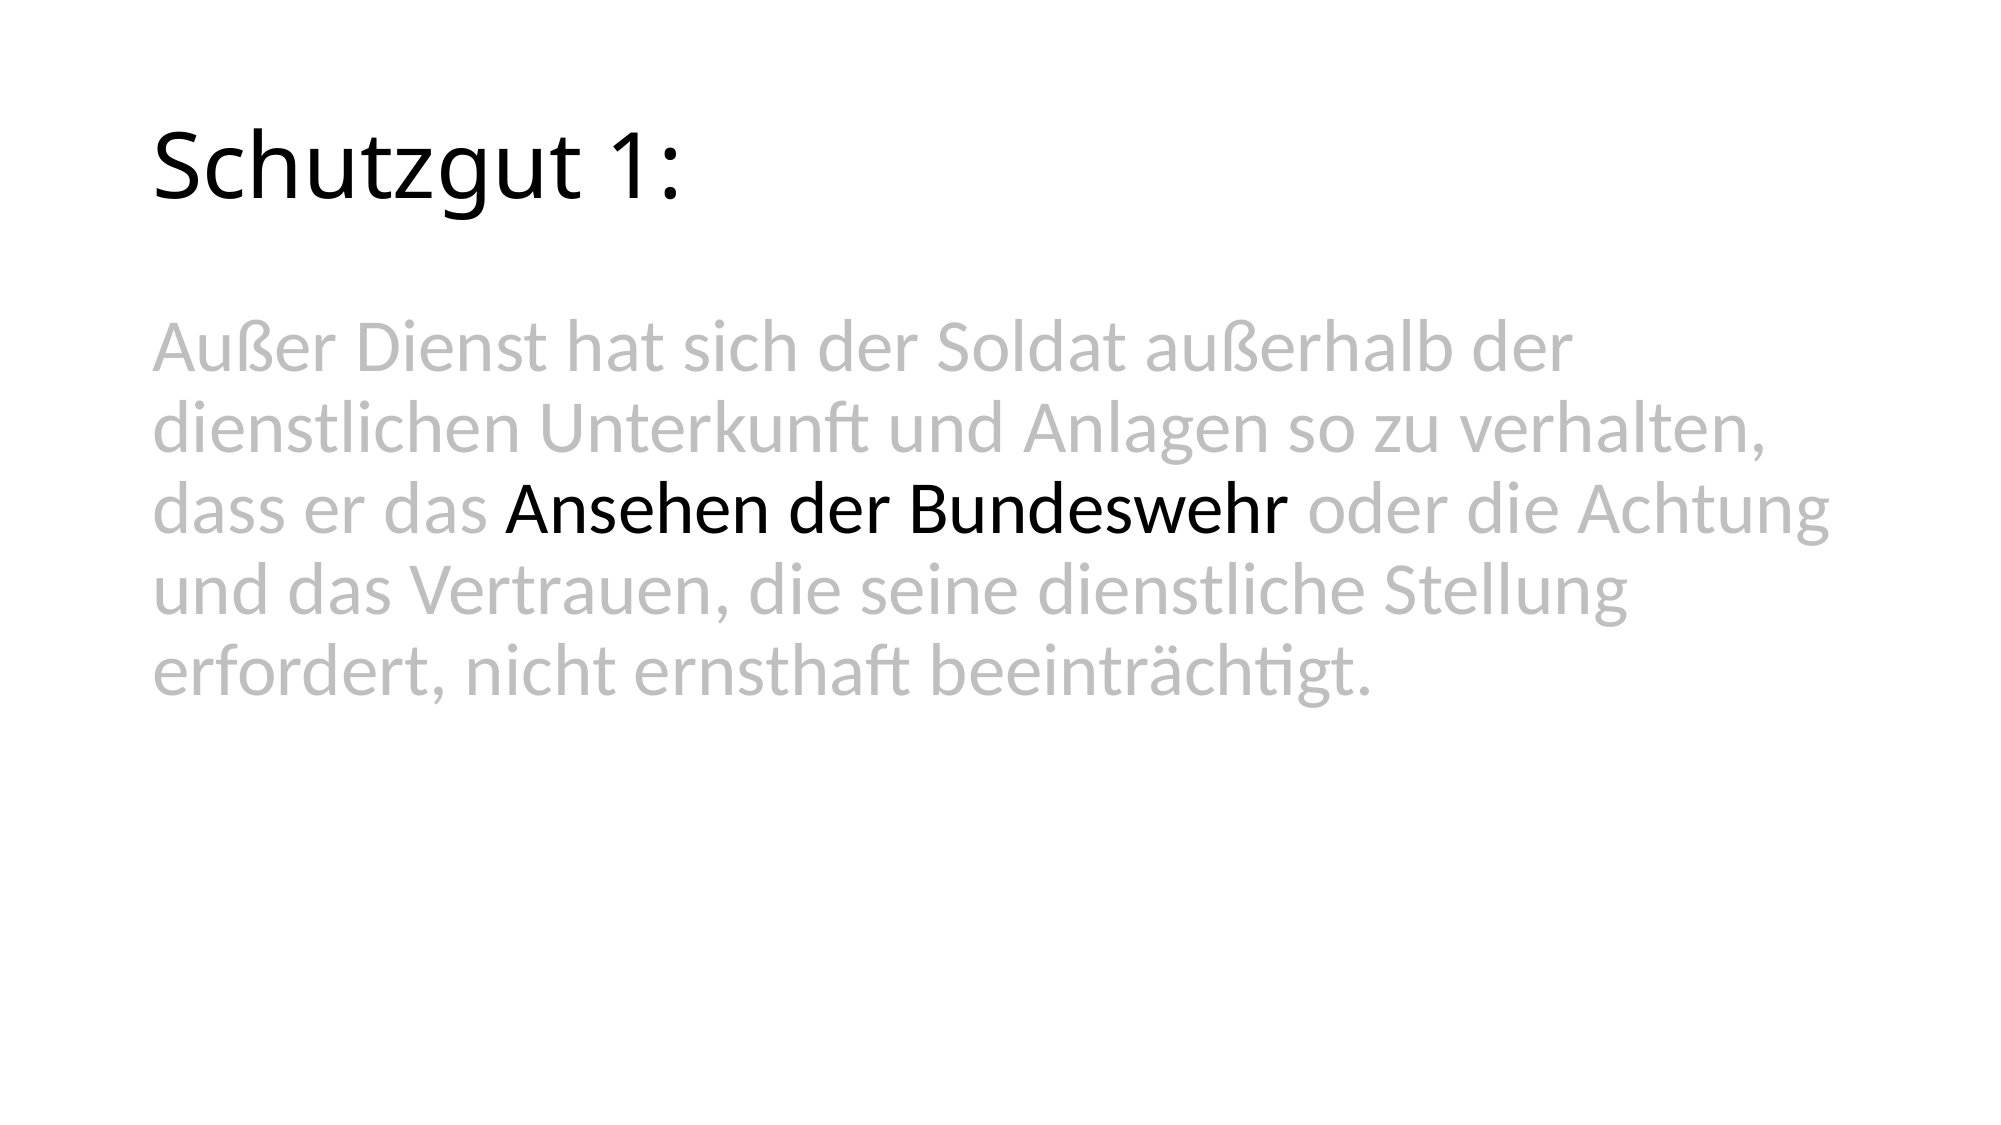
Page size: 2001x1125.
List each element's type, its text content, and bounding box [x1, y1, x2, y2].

title Schutzgut 1: [137, 59, 1863, 278]
list Außer Dienst hat sich der Soldat außerhalb der dienstlichen Unterkunft und Anlagen so zu verhalten, dass er das Ansehen der Bundeswehr oder die Achtung und das Vertrauen, die seine dienstliche Stellung erfordert, nicht ernsthaft beeinträchtigt. [137, 299, 1863, 1014]
